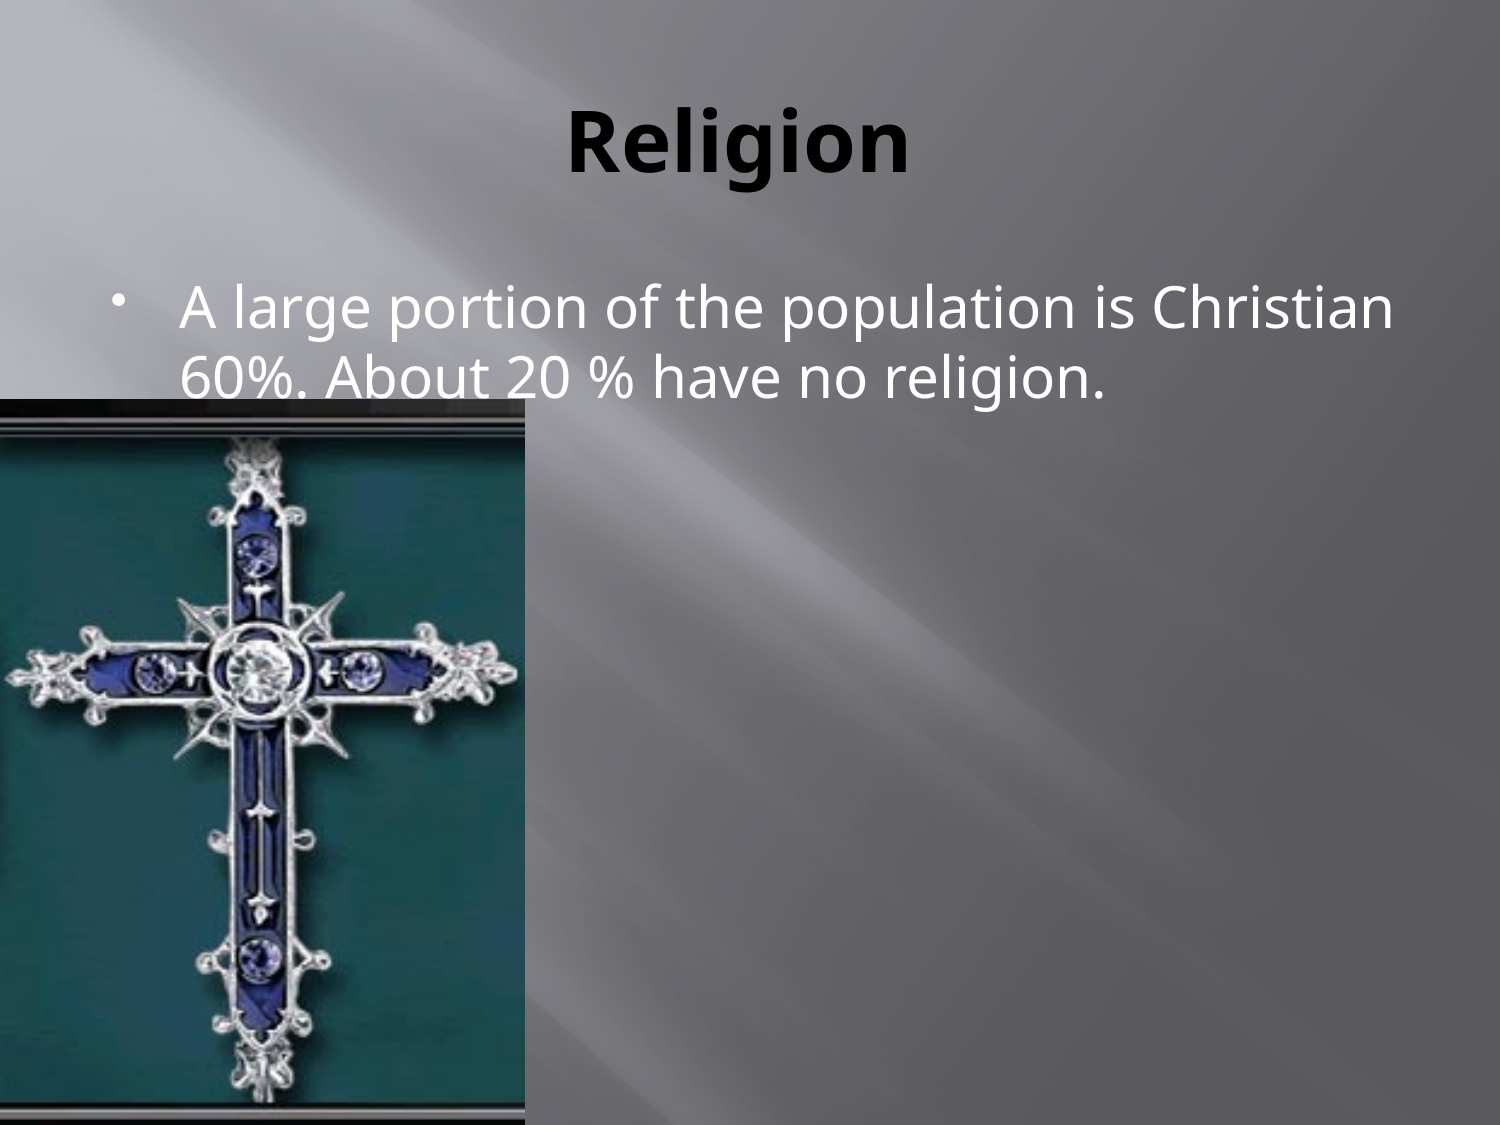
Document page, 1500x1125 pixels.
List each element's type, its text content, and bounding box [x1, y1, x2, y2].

title Religion [75, 45, 1425, 233]
list A large portion of the population is Christian 60%. About 20 % have no religion. [75, 262, 1425, 1035]
picture [0, 398, 526, 1125]
